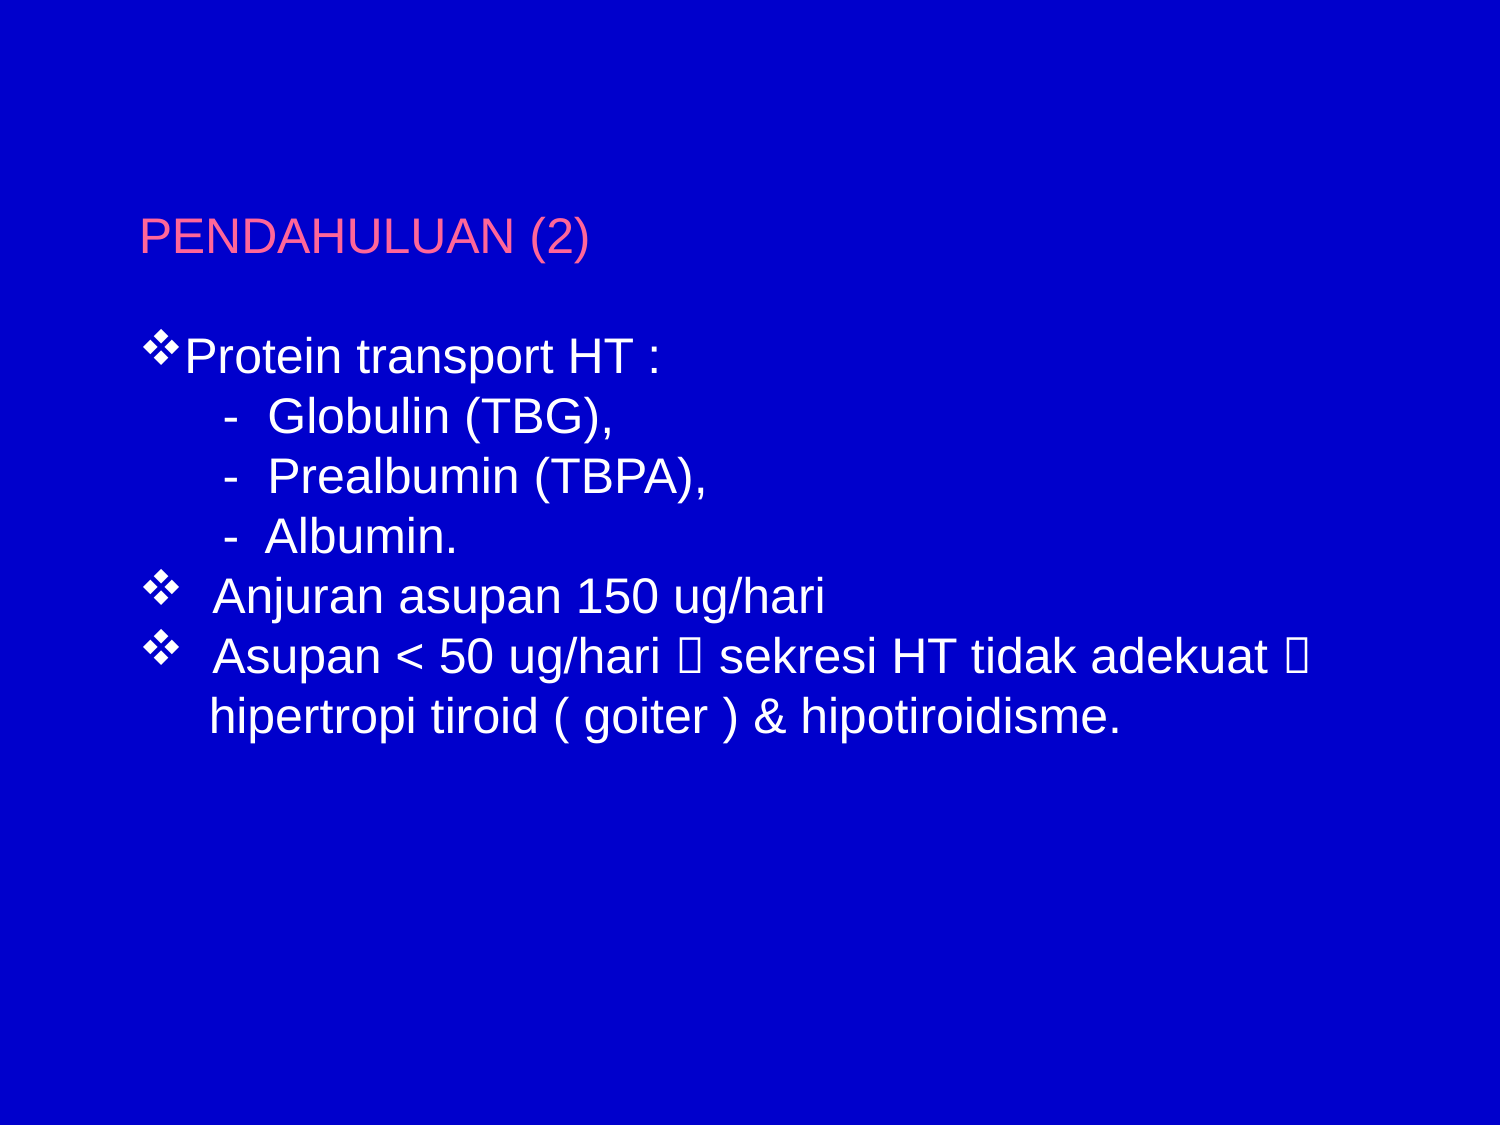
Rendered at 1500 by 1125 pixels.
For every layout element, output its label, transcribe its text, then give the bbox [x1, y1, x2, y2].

text_box PENDAHULUAN (2) Protein transport HT : - Globulin (TBG), - Prealbumin (TBPA), - Albumin. Anjuran asupan 150 ug/hari Asupan < 50 ug/hari  sekresi HT tidak adekuat  hipertropi tiroid ( goiter ) & hipotiroidisme. [123, 196, 1400, 837]
